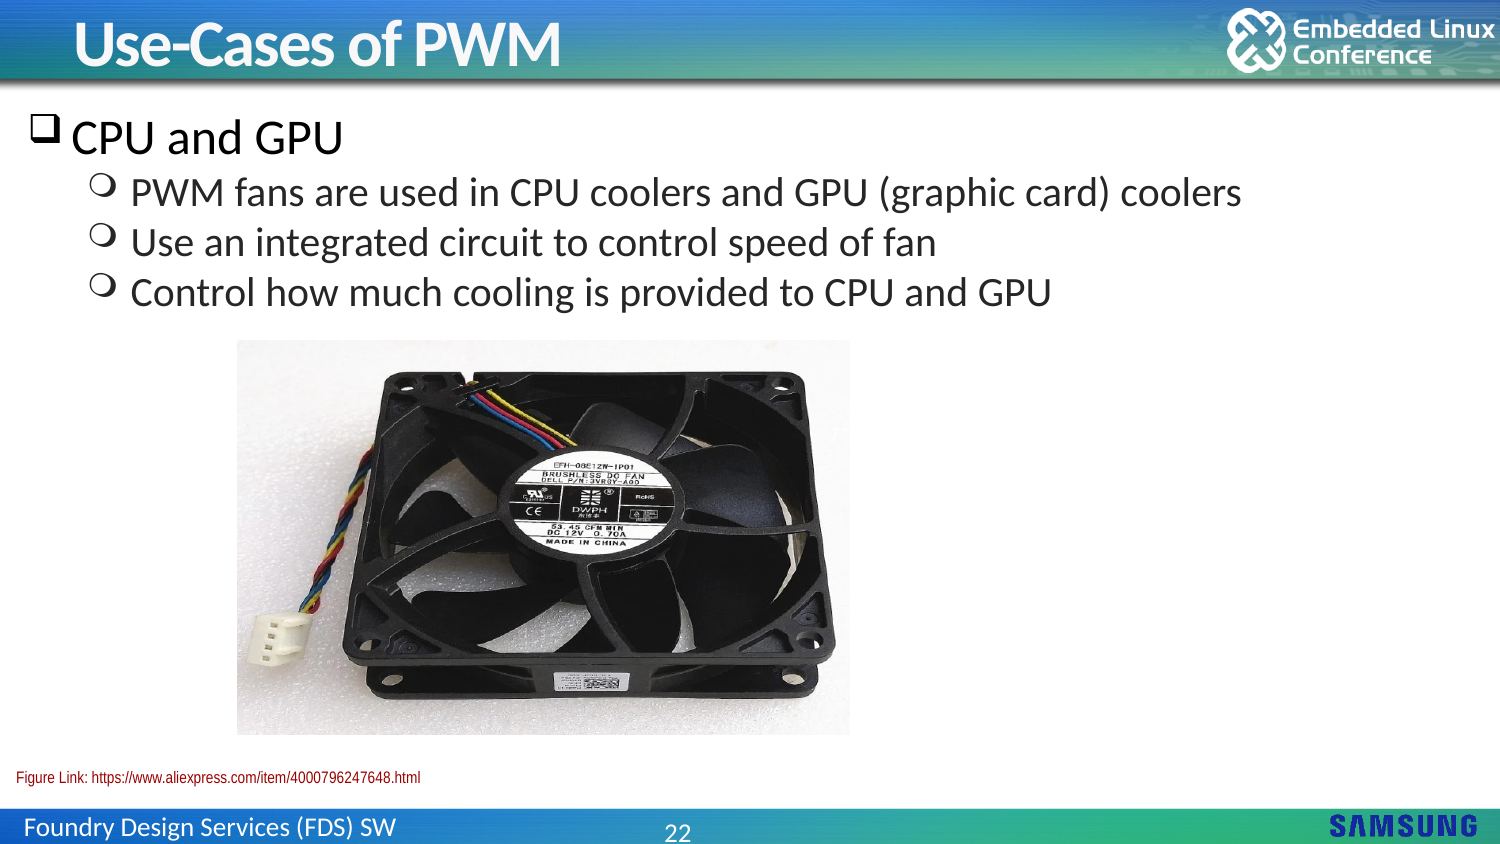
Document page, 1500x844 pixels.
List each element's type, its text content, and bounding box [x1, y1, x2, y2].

title Use-Cases of PWM [58, 1, 1430, 78]
list CPU and GPU PWM fans are used in CPU coolers and GPU (graphic card) coolers Use an integrated circuit to control speed of fan Control how much cooling is provided to CPU and GPU [12, 96, 1475, 335]
text_box Figure Link: https://www.aliexpress.com/item/4000796247648.html [0, 759, 438, 794]
picture [0, 0, 1500, 844]
